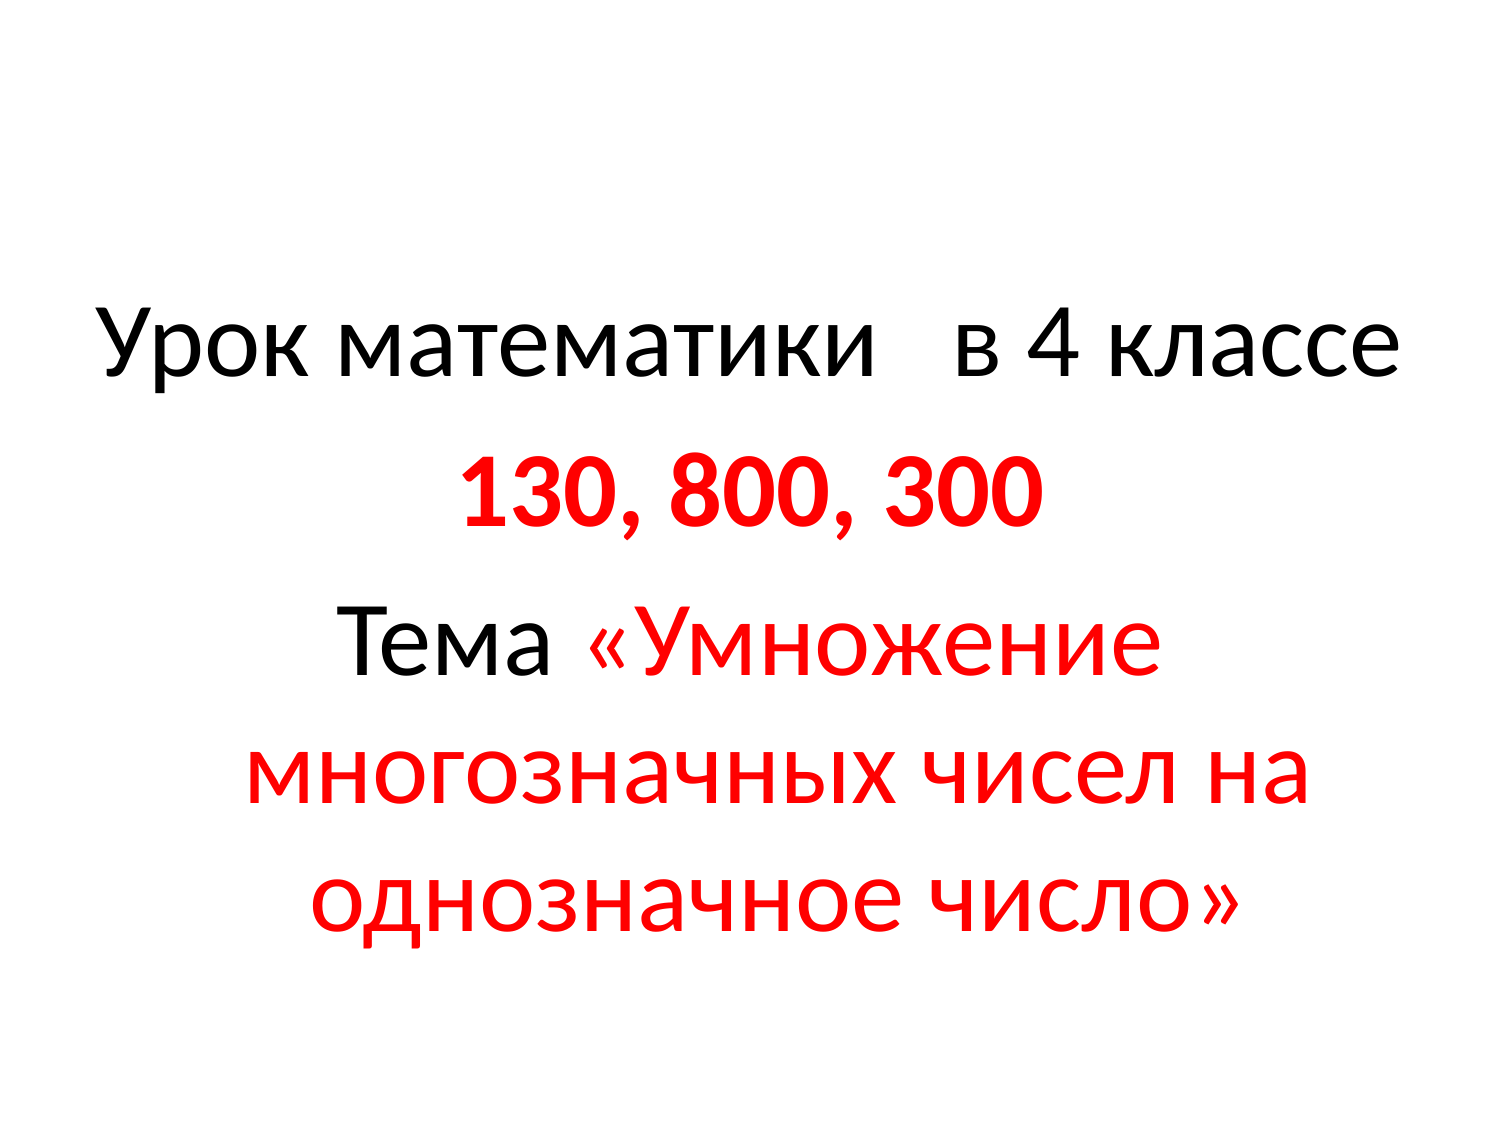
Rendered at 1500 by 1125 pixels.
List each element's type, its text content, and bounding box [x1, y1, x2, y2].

list Урок математики в 4 классе 130, 800, 300 Тема «Умножение многозначных чисел на однозначное число» [75, 262, 1425, 1005]
